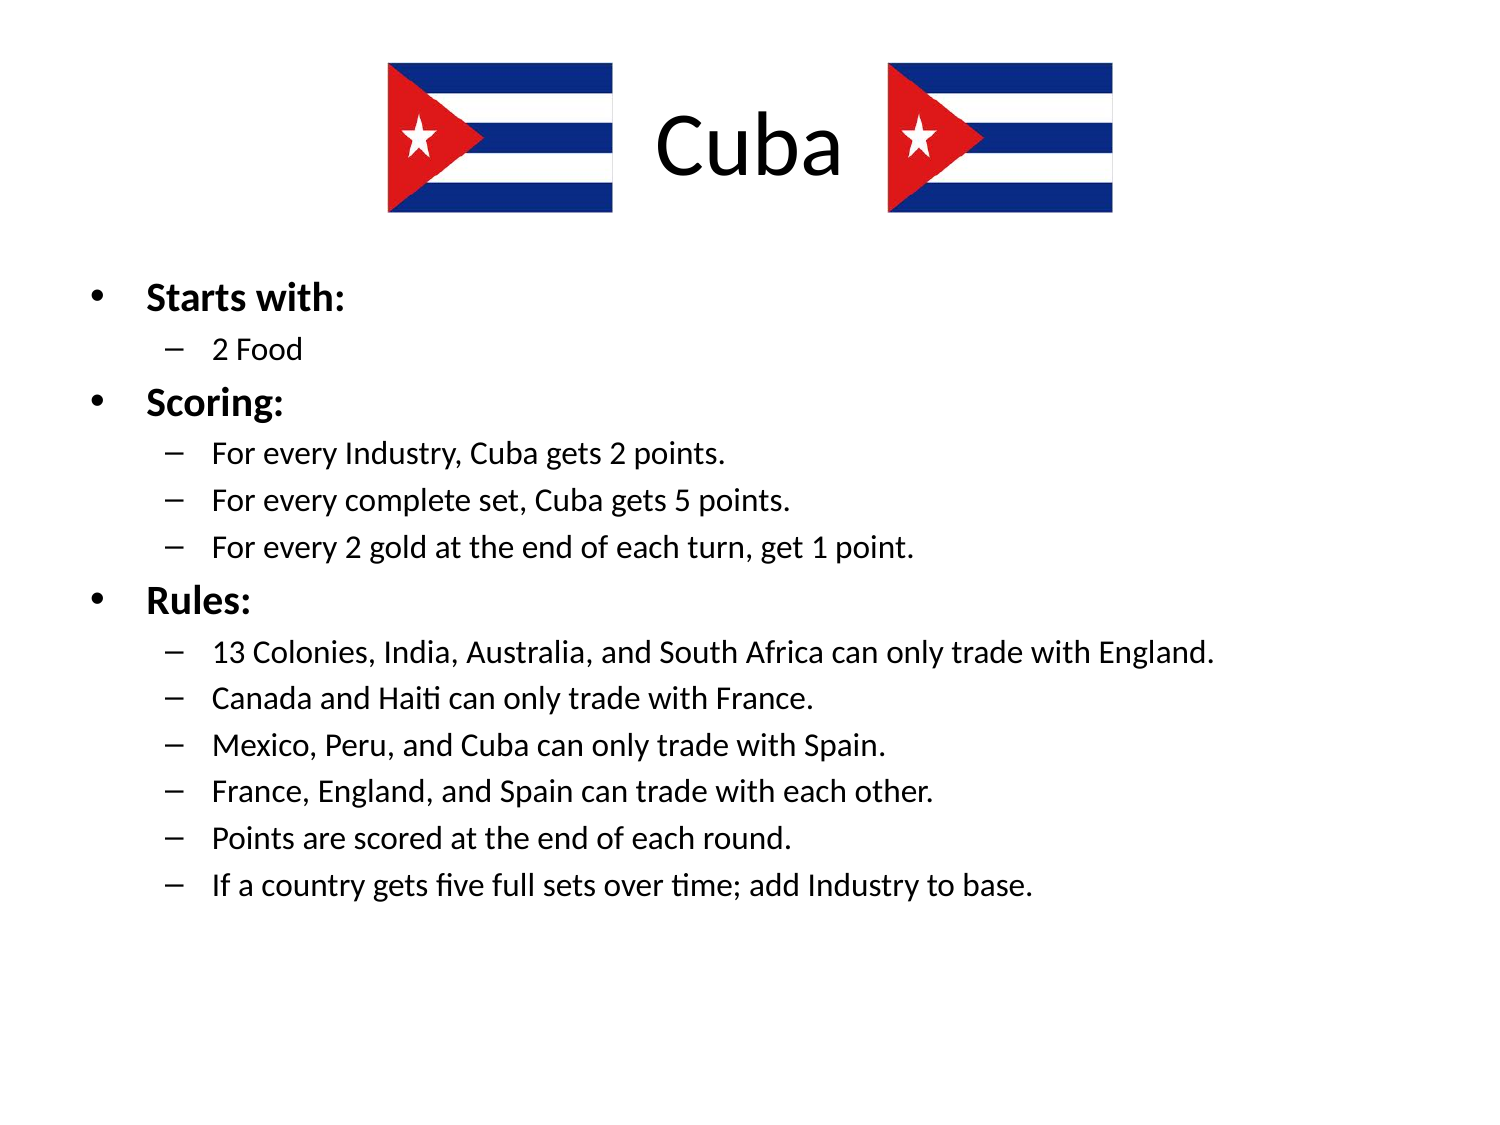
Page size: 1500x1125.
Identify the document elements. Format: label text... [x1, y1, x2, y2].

list Starts with: 2 Food Scoring: For every Industry, Cuba gets 2 points. For every complete set, Cuba gets 5 points. For every 2 gold at the end of each turn, get 1 point. Rules: 13 Colonies, India, Australia, and South Africa can only trade with England. Canada and Haiti can only trade with France. Mexico, Peru, and Cuba can only trade with Spain. France, England, and Spain can trade with each other. Points are scored at the end of each round. If a country gets five full sets over time; add Industry to base. [75, 262, 1425, 1005]
picture [887, 62, 1113, 213]
title Cuba [75, 45, 1425, 233]
picture [387, 62, 613, 213]
